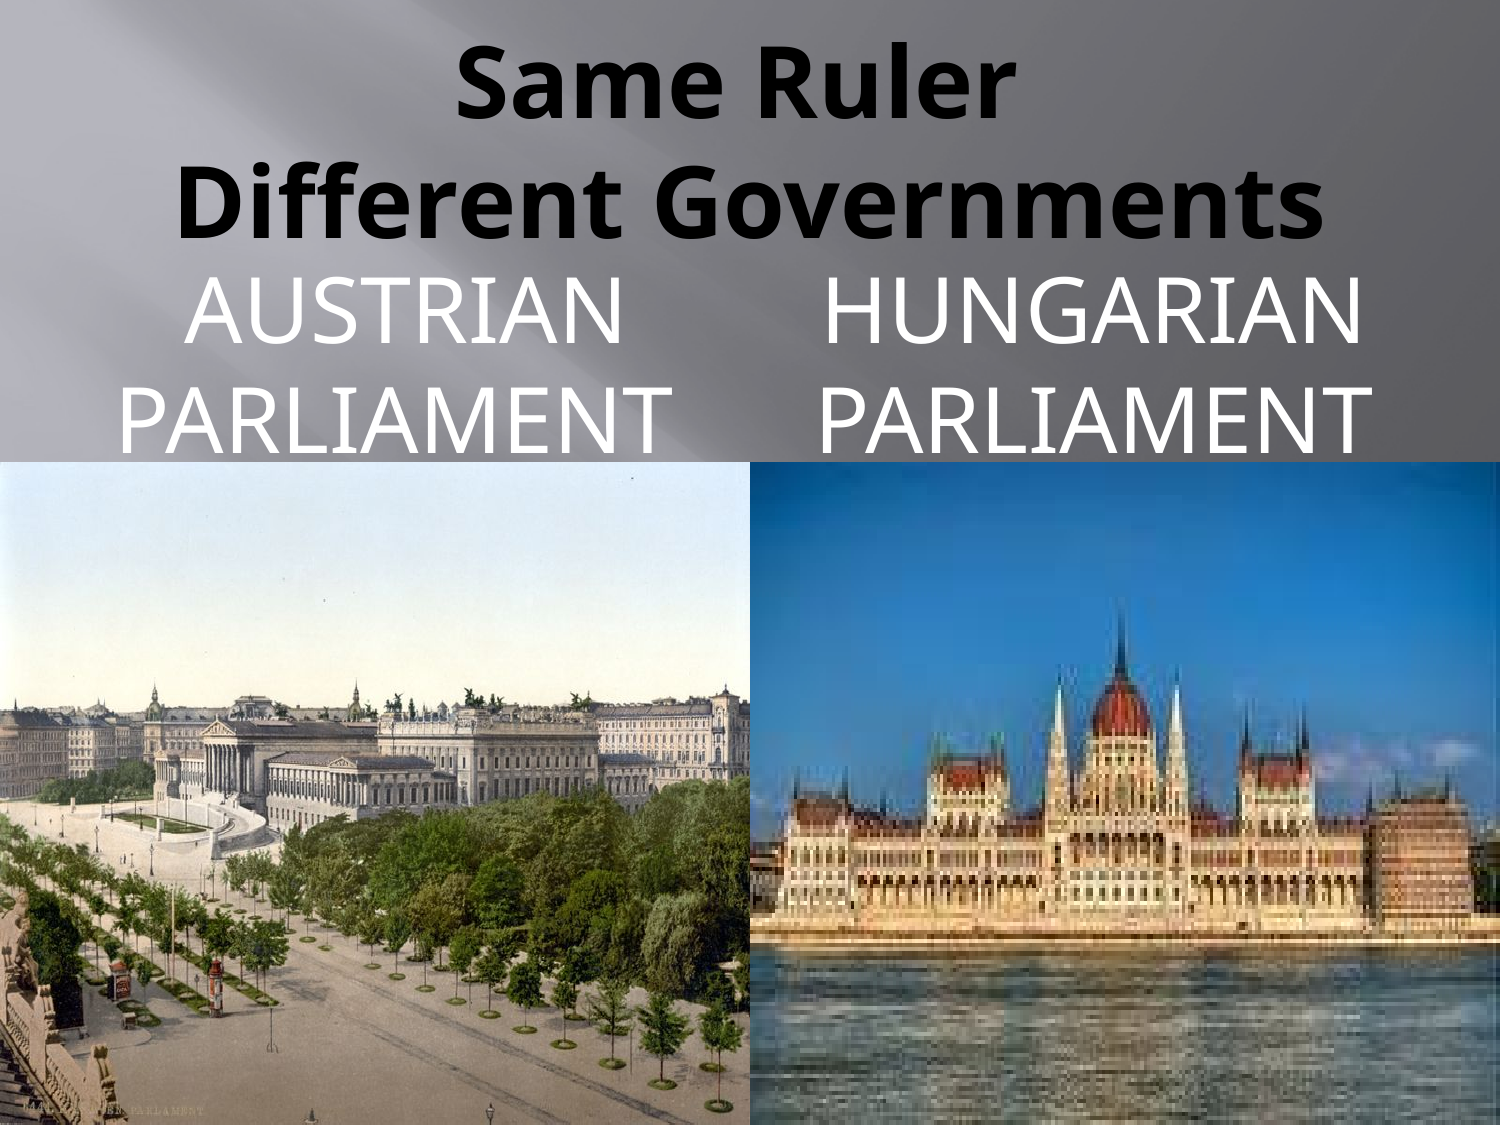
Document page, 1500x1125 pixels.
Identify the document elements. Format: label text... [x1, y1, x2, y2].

title Same Ruler Different Governments [75, 44, 1425, 233]
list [749, 462, 1500, 1125]
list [0, 462, 749, 1125]
list Austrian Parliament [75, 299, 738, 424]
list Hungarian Parliament [762, 299, 1426, 424]
